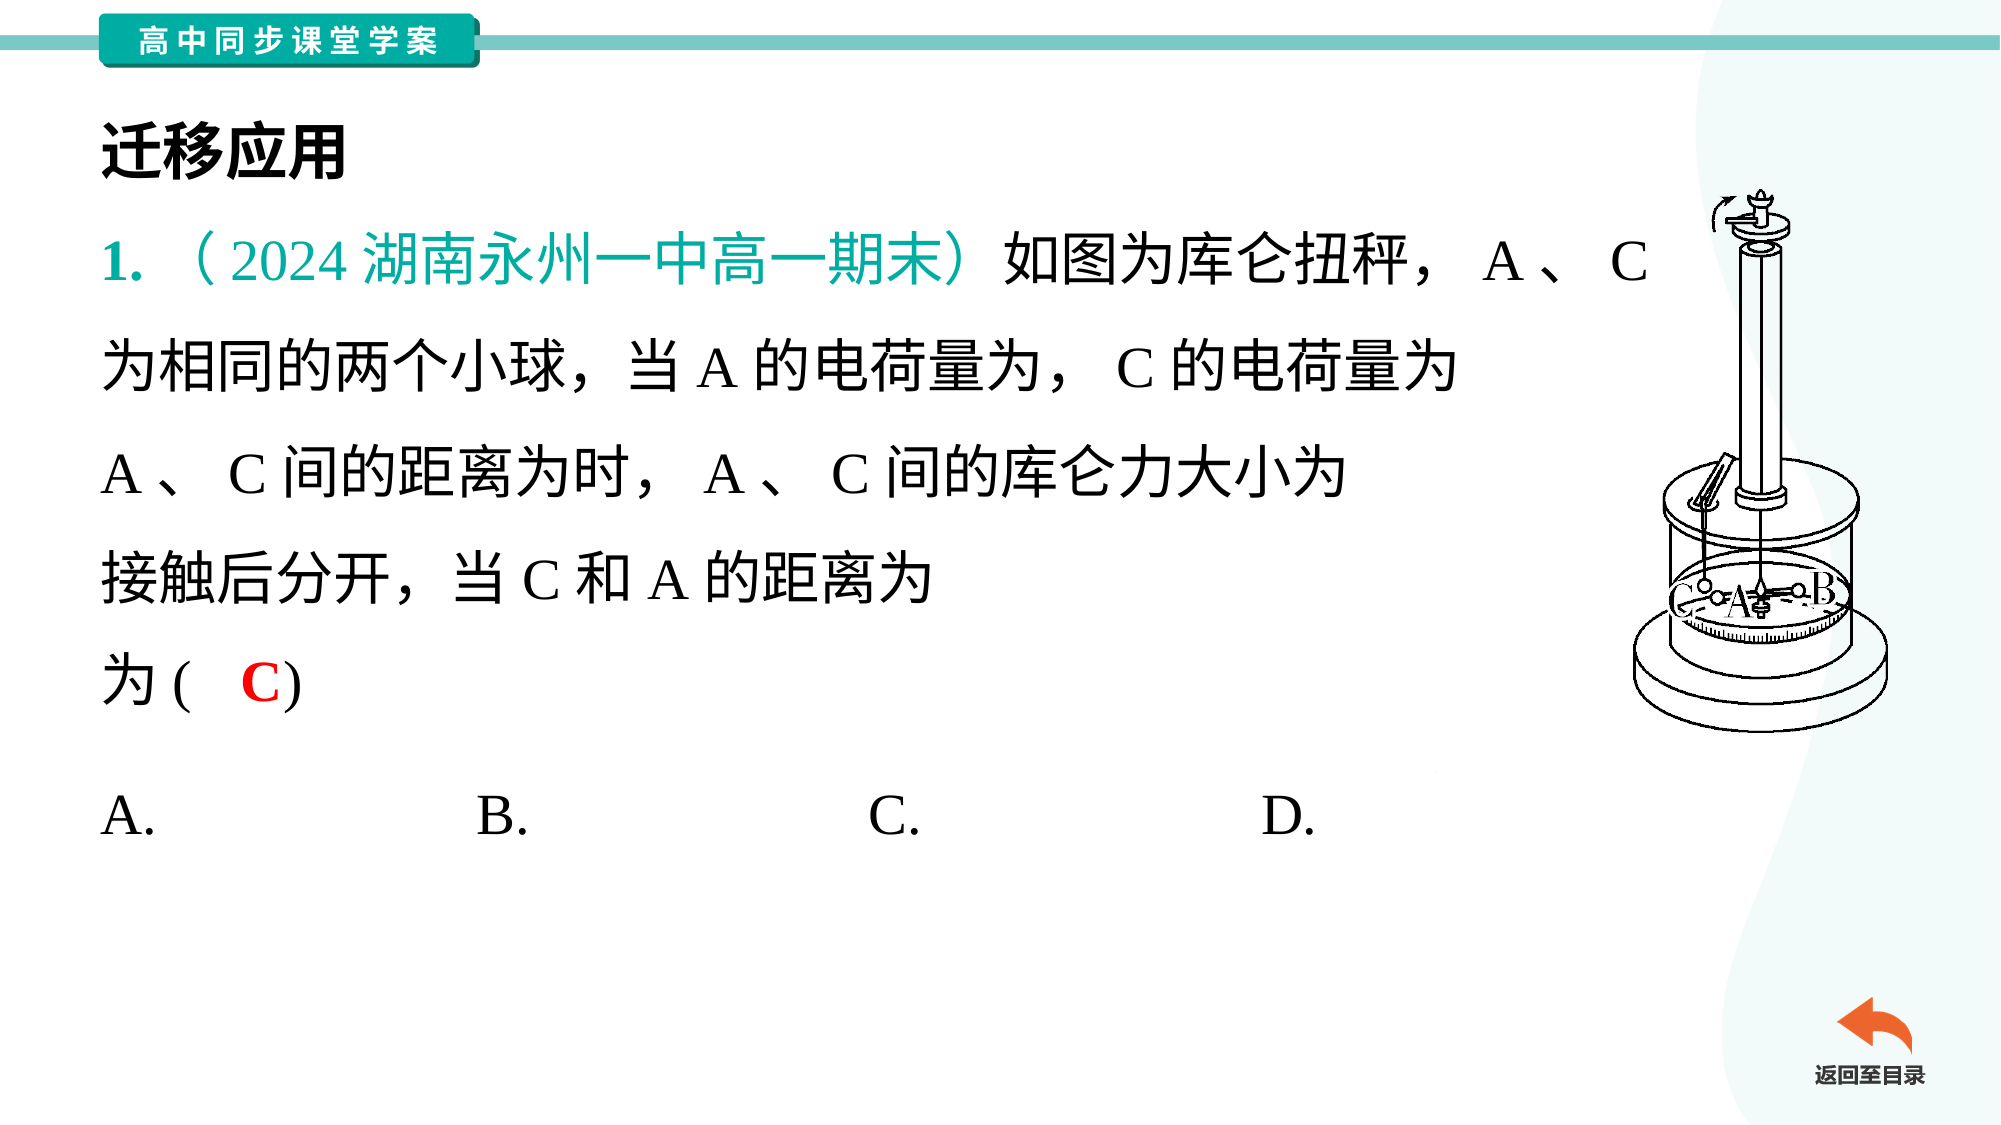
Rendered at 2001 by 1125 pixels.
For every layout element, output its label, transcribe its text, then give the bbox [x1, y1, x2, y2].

text_box C [218, 609, 304, 703]
picture [0, 0, 2000, 1125]
text_box 迁移应用 [100, 76, 1899, 248]
